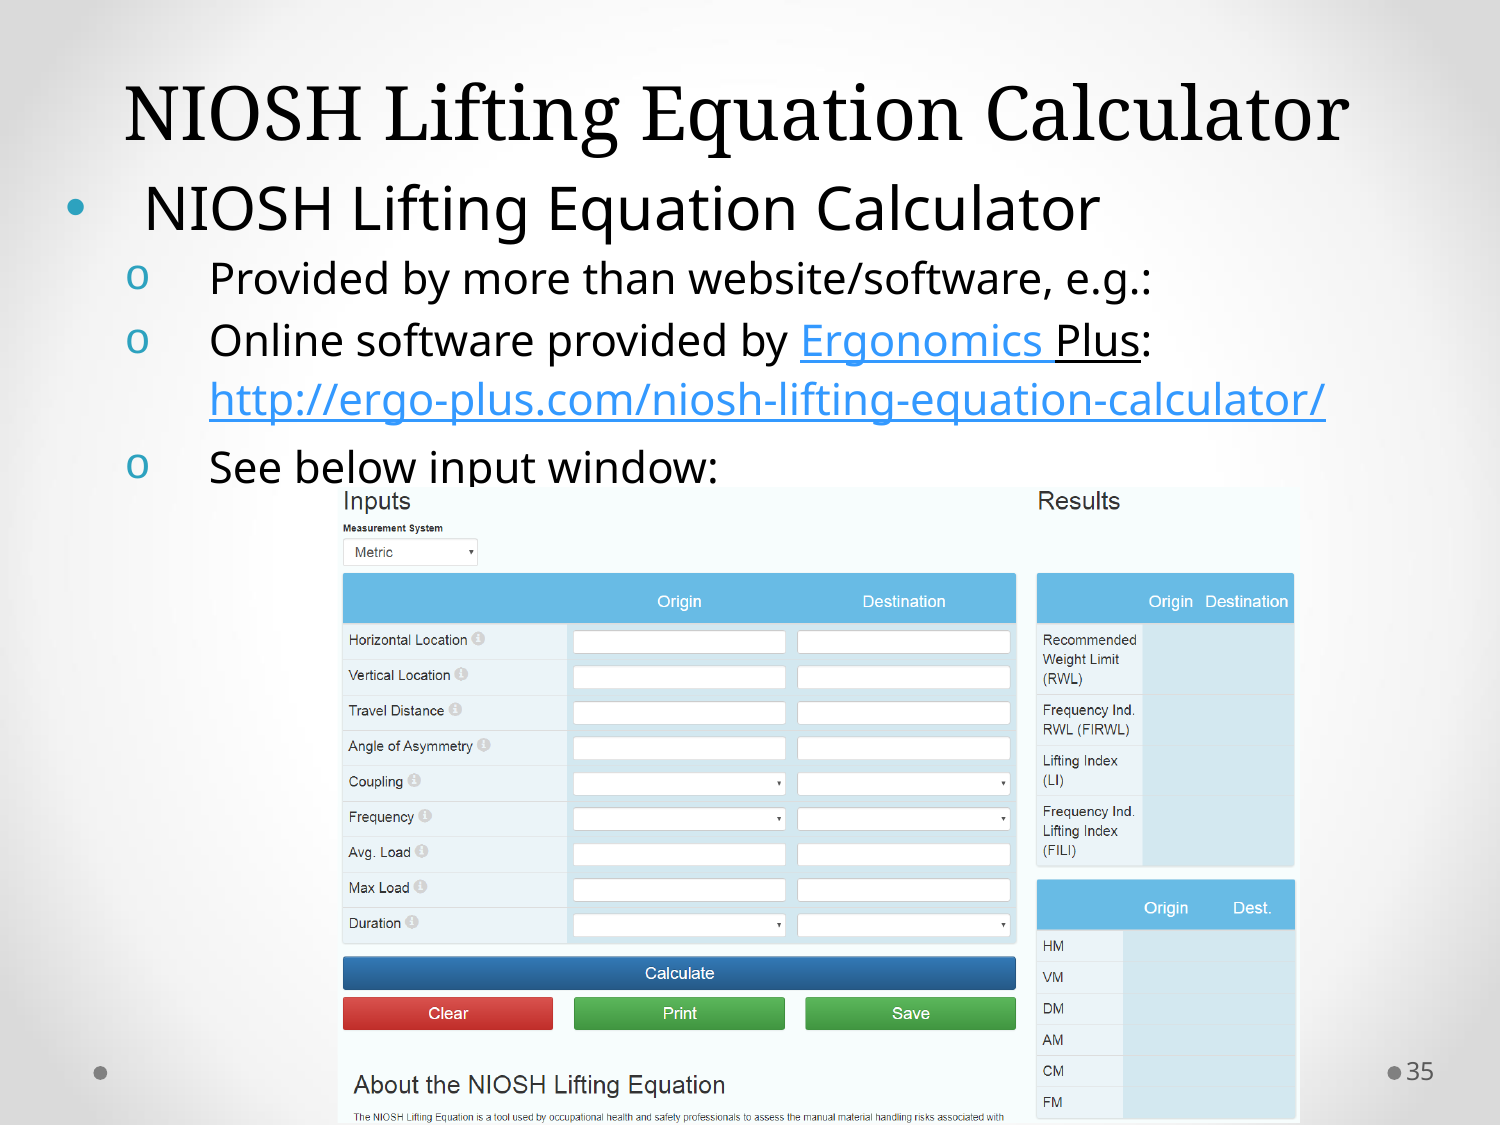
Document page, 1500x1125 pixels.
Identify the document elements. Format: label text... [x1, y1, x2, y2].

list NIOSH Lifting Equation Calculator Provided by more than website/software, e.g.: Online software provided by Ergonomics Plus: http://ergo-plus.com/niosh-lifting-equation-calculator/ See below input window: [50, 162, 1488, 1113]
slide_number 35 [1401, 1042, 1494, 1103]
picture [0, 0, 1500, 1125]
title NIOSH Lifting Equation Calculator [62, 62, 1413, 162]
